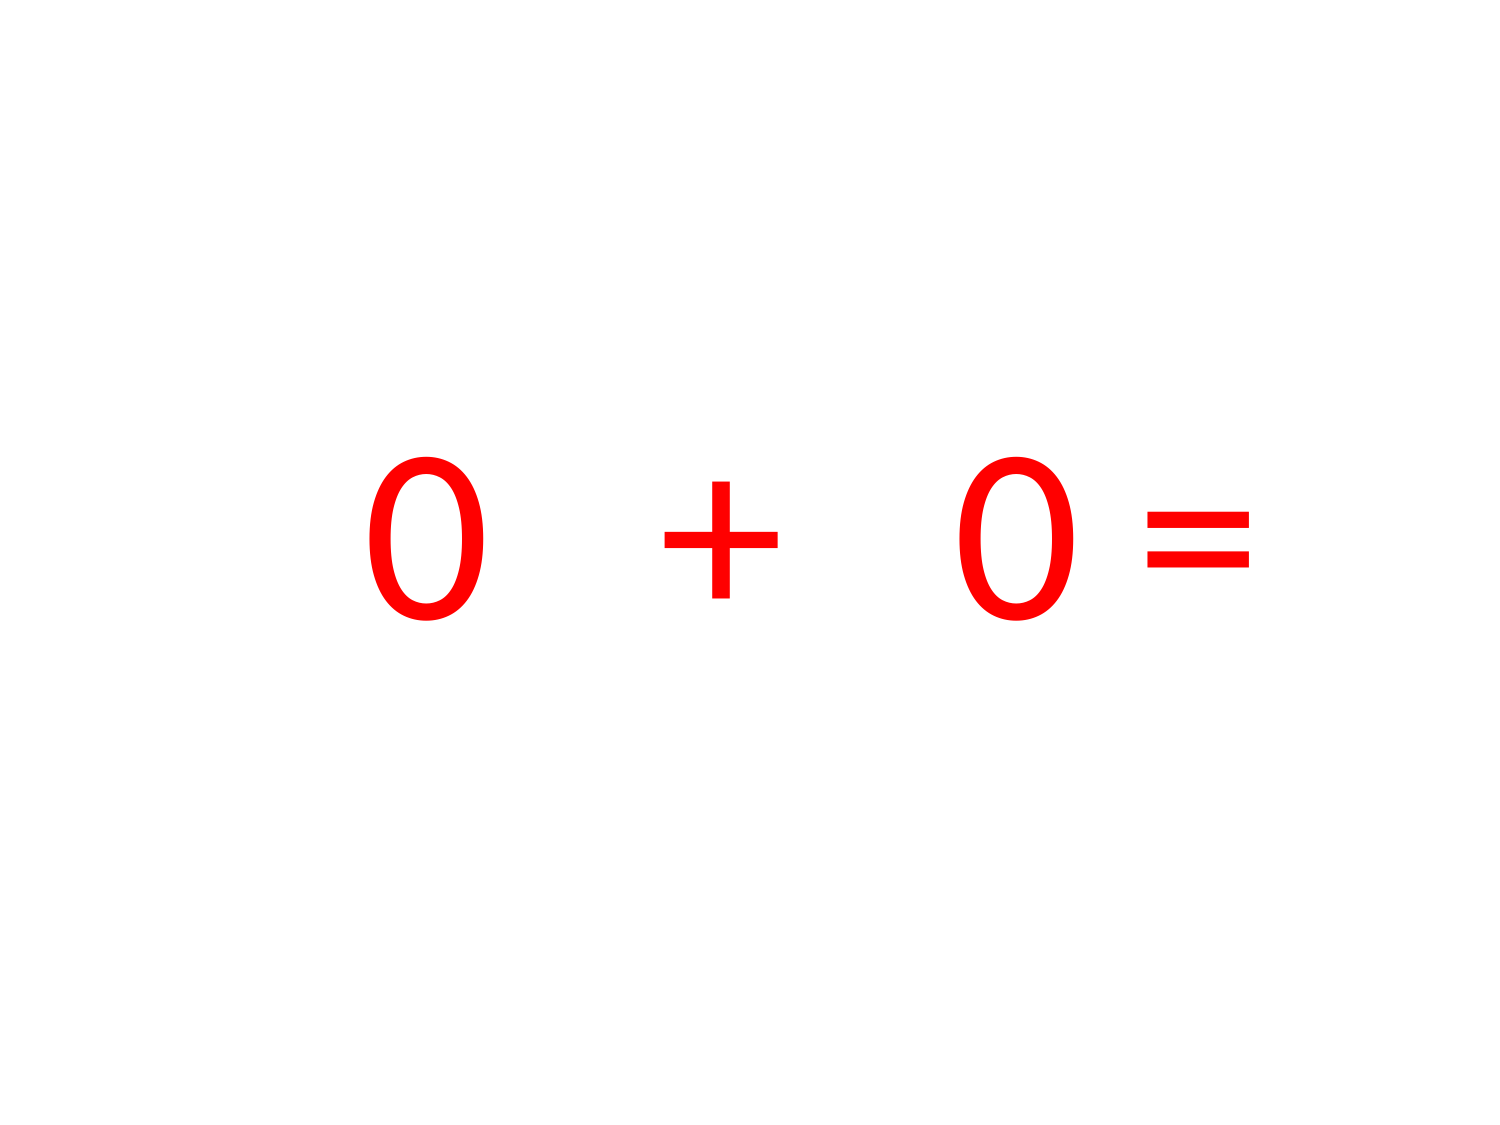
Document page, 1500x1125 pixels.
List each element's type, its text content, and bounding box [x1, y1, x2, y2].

text_box 0 + 0 = [348, 361, 1329, 677]
